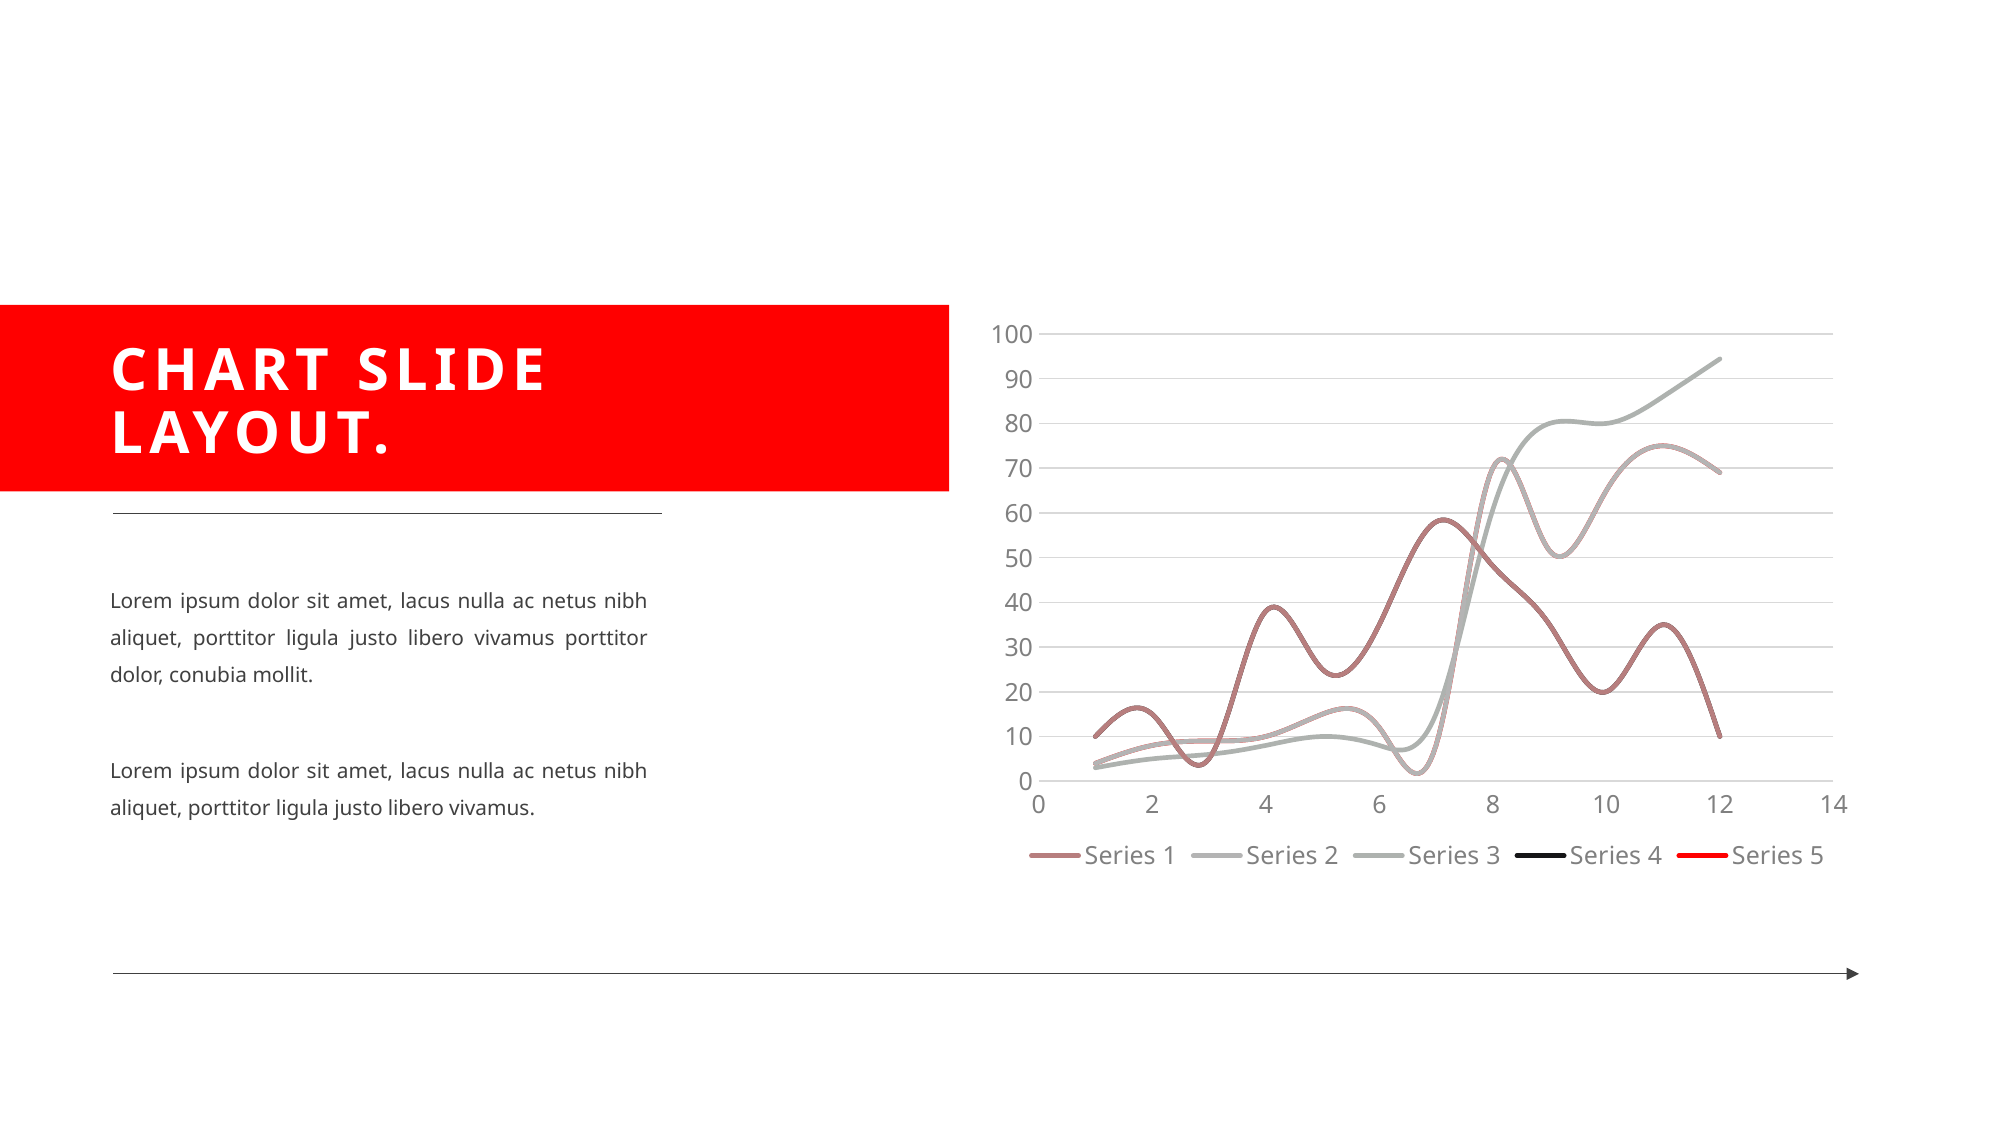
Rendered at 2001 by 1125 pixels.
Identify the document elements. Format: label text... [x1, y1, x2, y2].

text_box CHART SLIDE LAYOUT. [95, 332, 696, 510]
text_box [0, 304, 950, 492]
text_box Lorem ipsum dolor sit amet, lacus nulla ac netus nibh aliquet, porttitor ligula justo libero vivamus porttitor dolor, conubia mollit. [95, 567, 663, 695]
chart [975, 255, 1880, 879]
text_box Lorem ipsum dolor sit amet, lacus nulla ac netus nibh aliquet, porttitor ligula justo libero vivamus. [95, 737, 663, 828]
